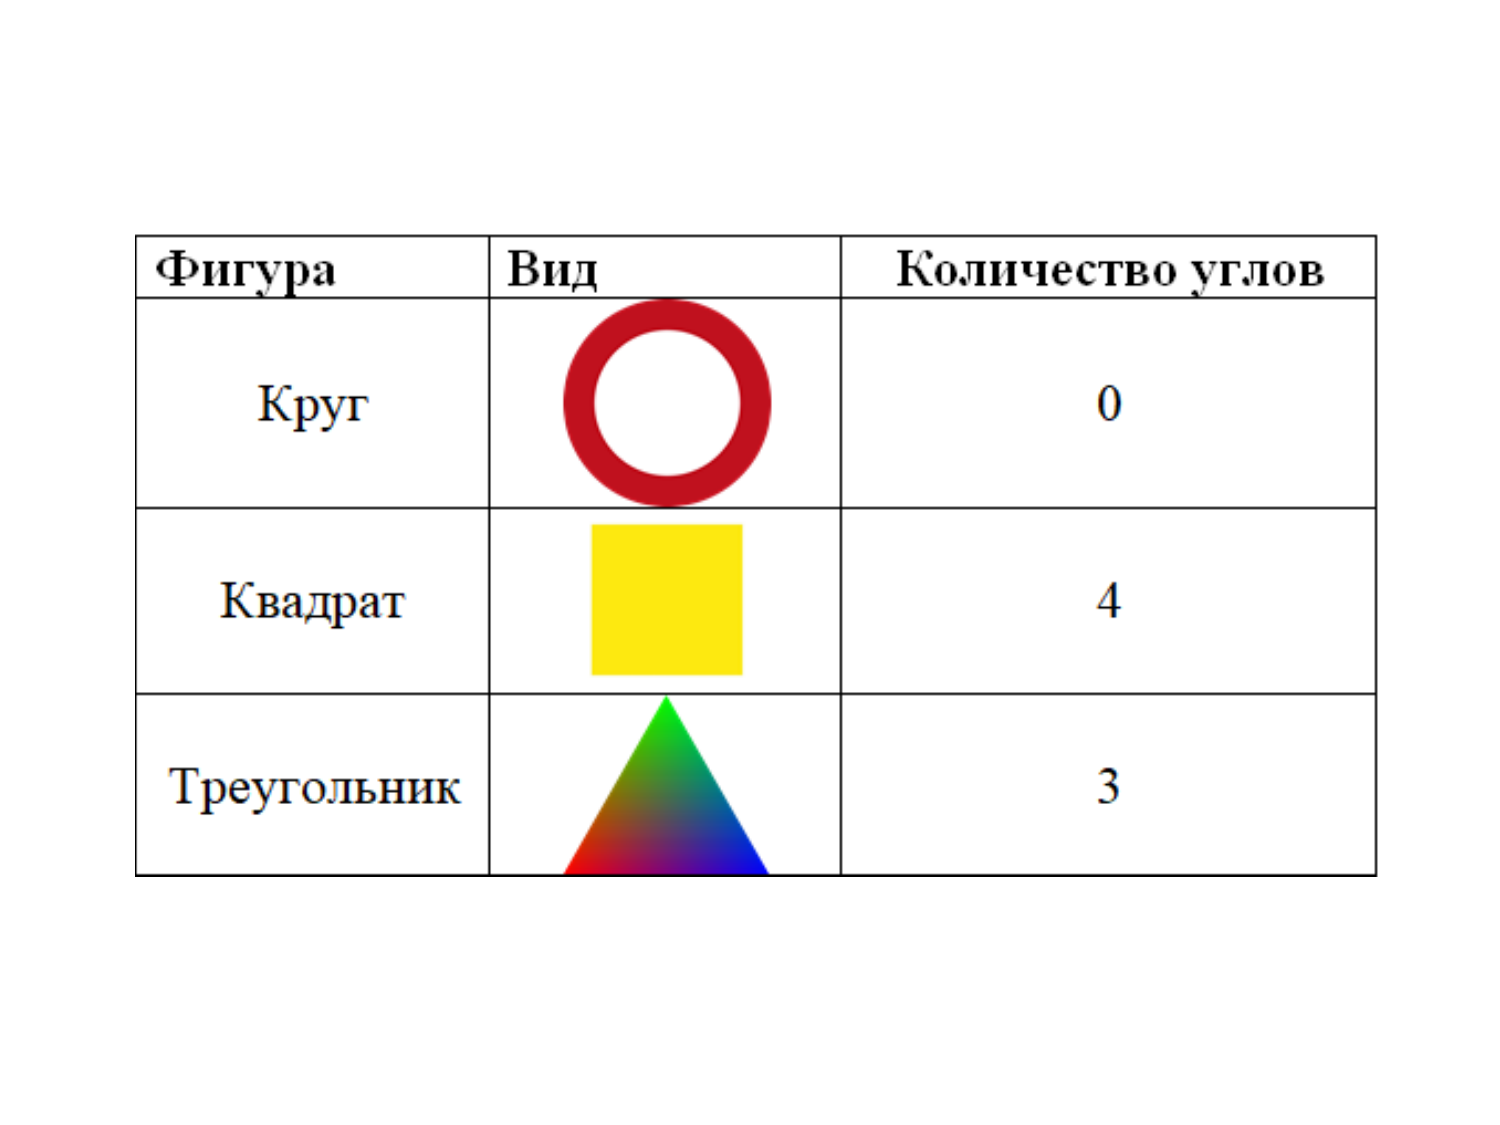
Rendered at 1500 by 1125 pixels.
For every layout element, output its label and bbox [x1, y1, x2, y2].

picture [135, 231, 1380, 877]
